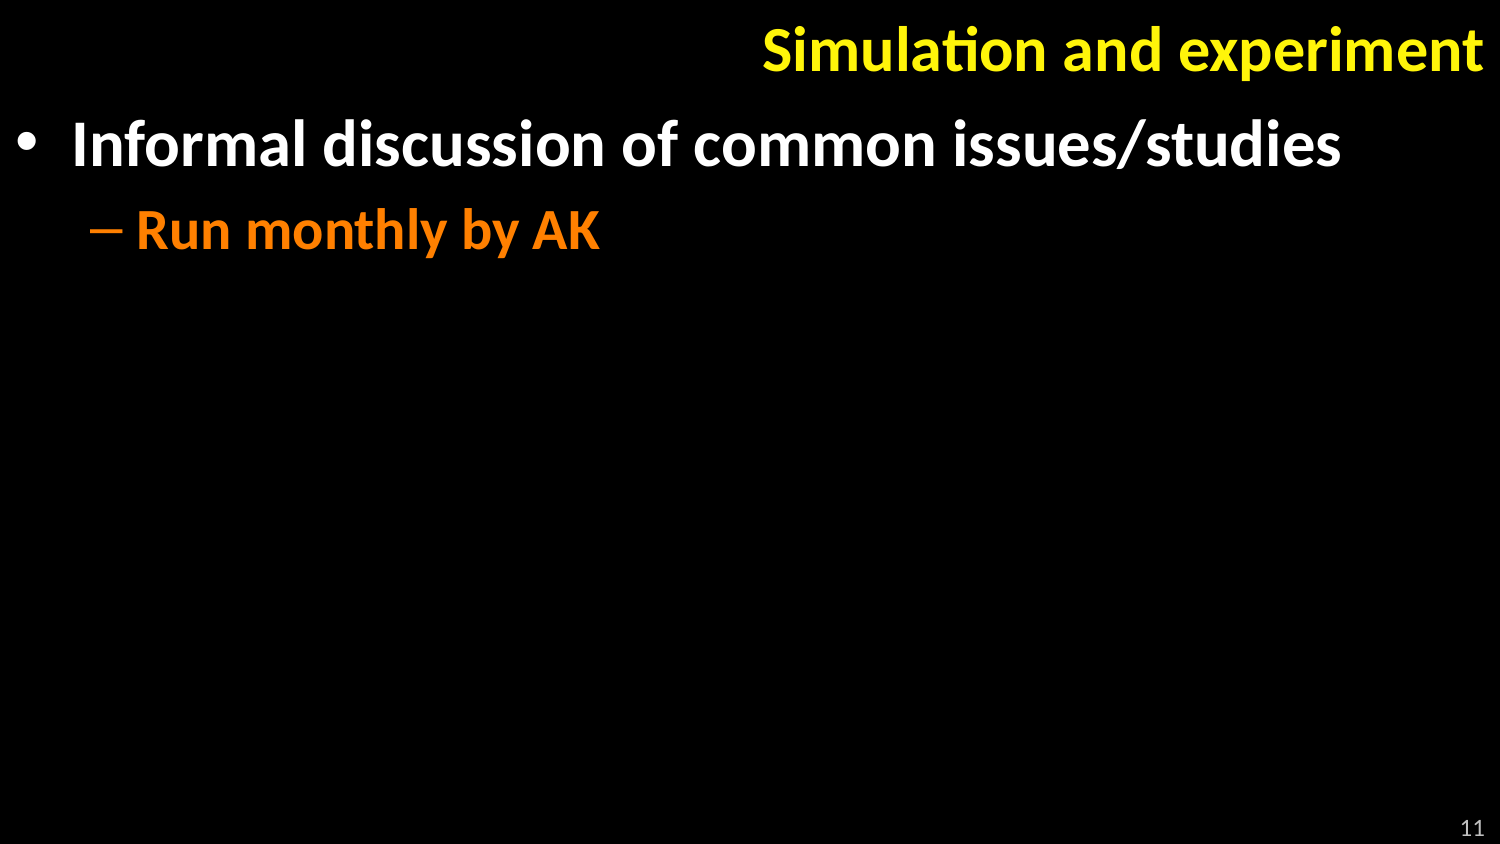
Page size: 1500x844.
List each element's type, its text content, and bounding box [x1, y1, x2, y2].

list Informal discussion of common issues/studies Run monthly by AK [0, 92, 1500, 844]
title Simulation and experiment [0, 0, 1500, 92]
slide_number 11 [1149, 808, 1500, 844]
